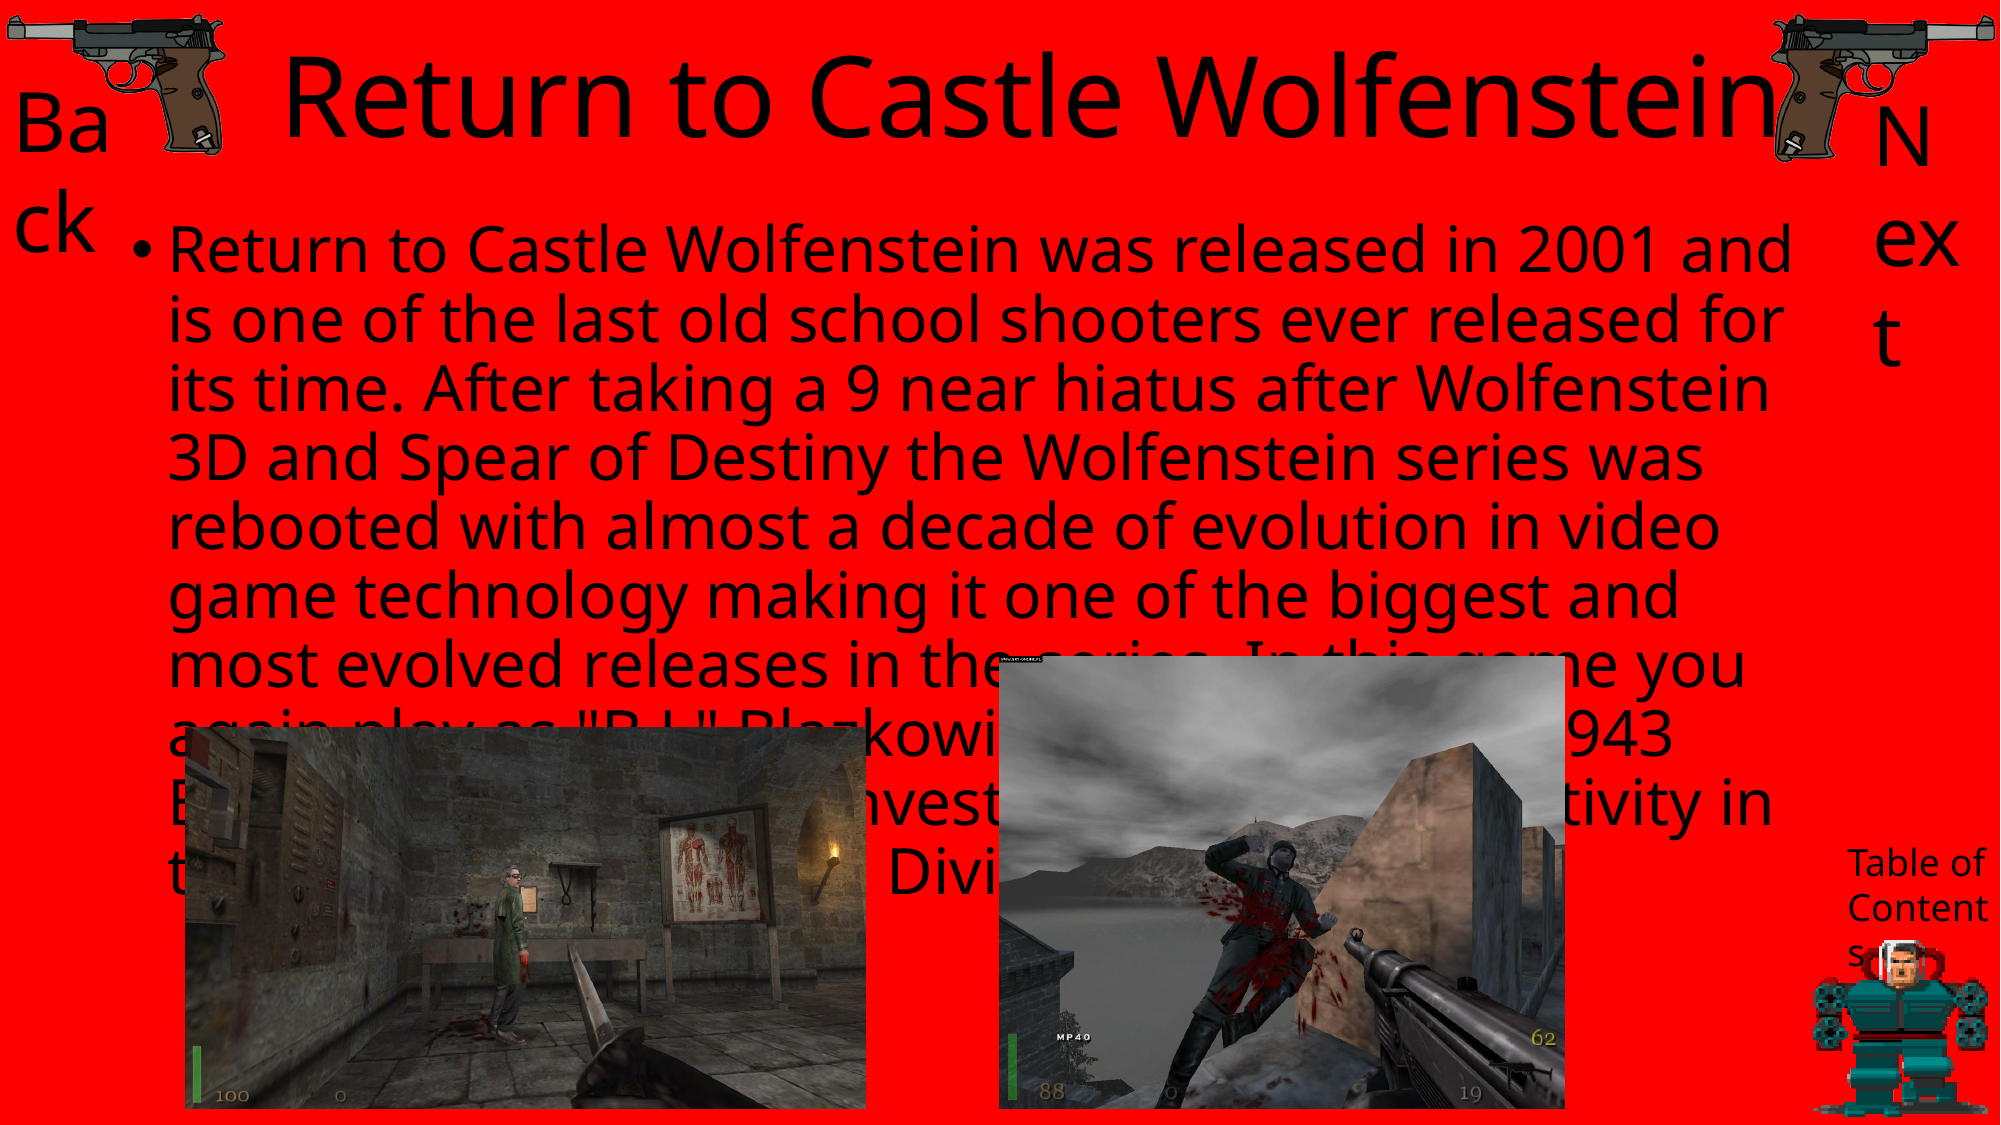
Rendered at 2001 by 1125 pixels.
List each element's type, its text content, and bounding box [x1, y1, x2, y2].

picture [999, 656, 1565, 1109]
picture [1765, 12, 2000, 166]
picture [1, 12, 231, 159]
list Return to Castle Wolfenstein was released in 2001 and is one of the last old school shooters ever released for its time. After taking a 9 near hiatus after Wolfenstein 3D and Spear of Destiny the Wolfenstein series was rebooted with almost a decade of evolution in video game technology making it one of the biggest and most evolved releases in the series. In this game you again play as "B.J." Blazkowicz taking place in 1943 Egypt who’s goal is to investigate the rise of activity in the Nazi SS Paranormal Division. [116, 210, 1841, 924]
text_box Back [0, 61, 163, 277]
text_box Table of Contents [1832, 831, 2000, 1071]
picture [1807, 937, 1990, 1119]
picture [185, 727, 866, 1109]
title Return to Castle Wolfenstein [264, 0, 1990, 211]
text_box Next [1857, 166, 1989, 391]
